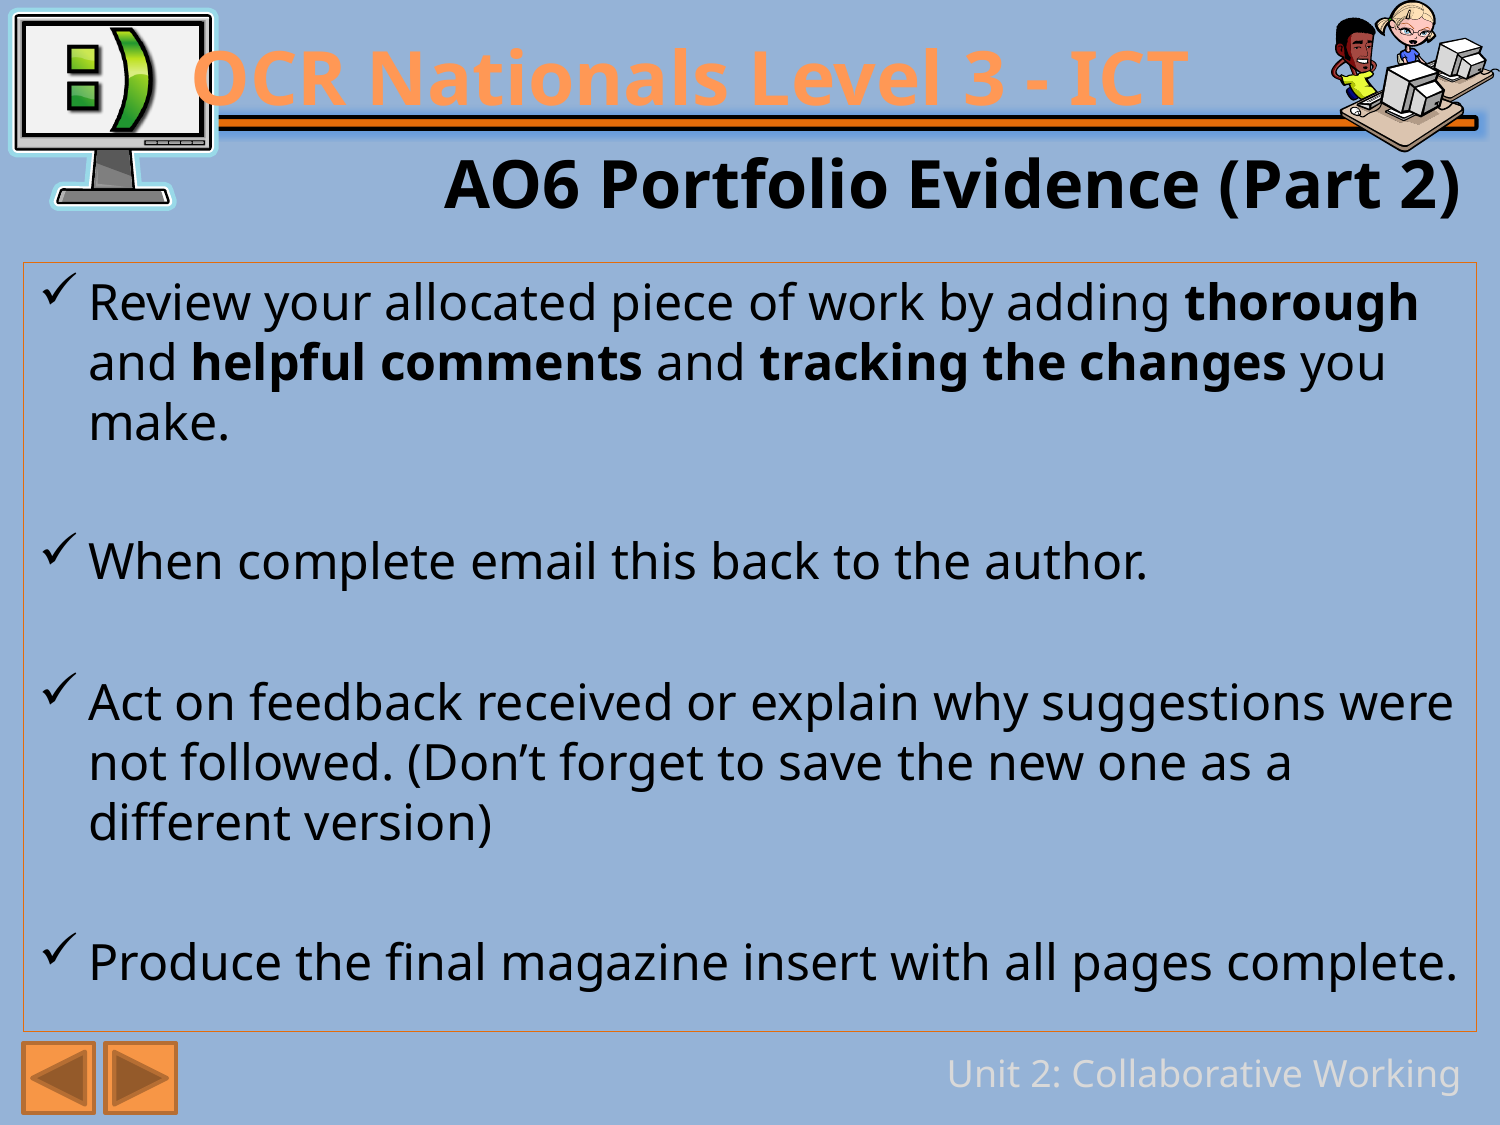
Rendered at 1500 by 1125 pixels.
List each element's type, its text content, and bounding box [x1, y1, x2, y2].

title AO6 Portfolio Evidence (Part 2) [187, 117, 1477, 247]
list Review your allocated piece of work by adding thorough and helpful comments and tracking the changes you make. When complete email this back to the author. Act on feedback received or explain why suggestions were not followed. (Don’t forget to save the new one as a different version) Produce the final magazine insert with all pages complete. [23, 262, 1477, 1032]
picture [48, 21, 172, 139]
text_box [1321, 0, 1500, 153]
